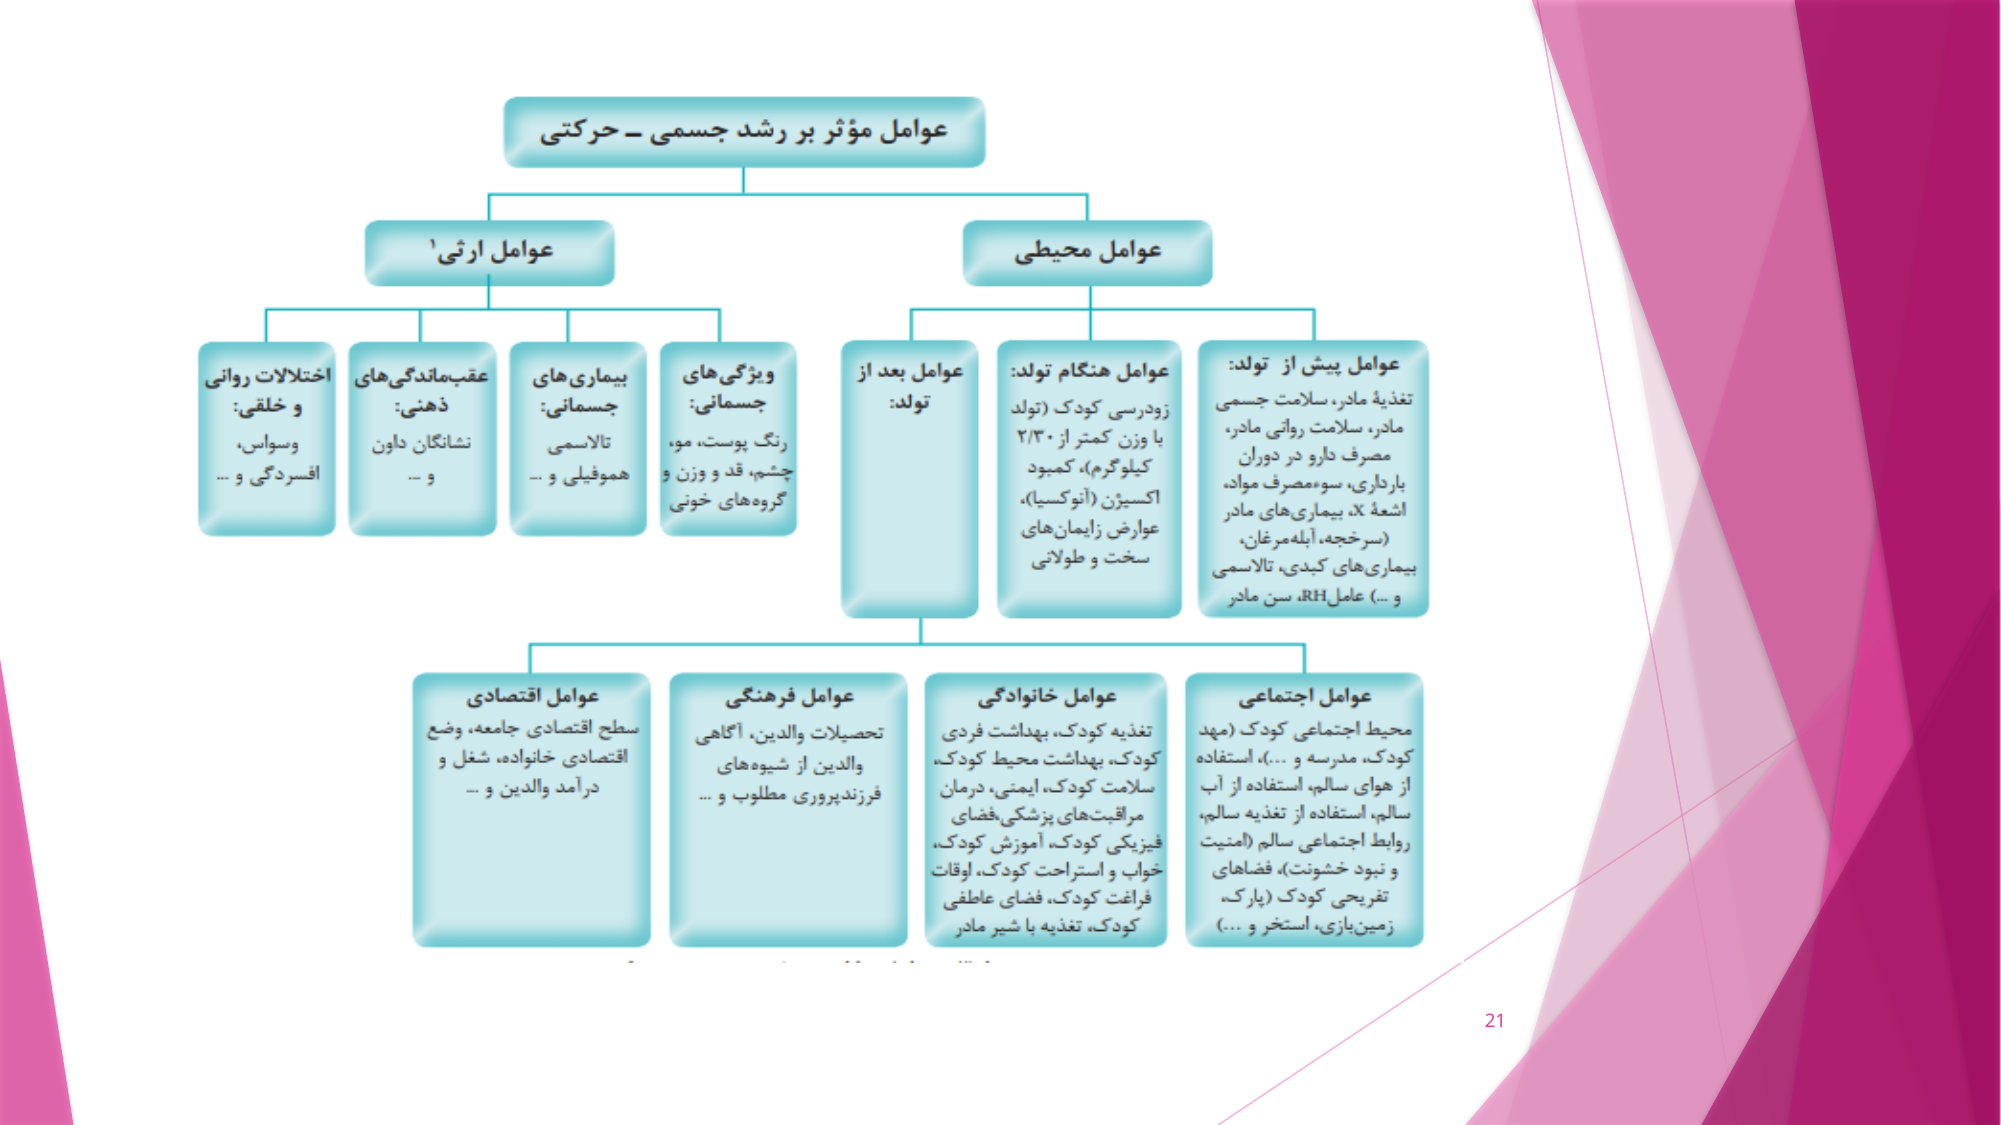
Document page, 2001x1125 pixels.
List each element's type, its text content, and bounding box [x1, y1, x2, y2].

slide_number 21 [1409, 991, 1522, 1051]
picture [144, 77, 1465, 963]
